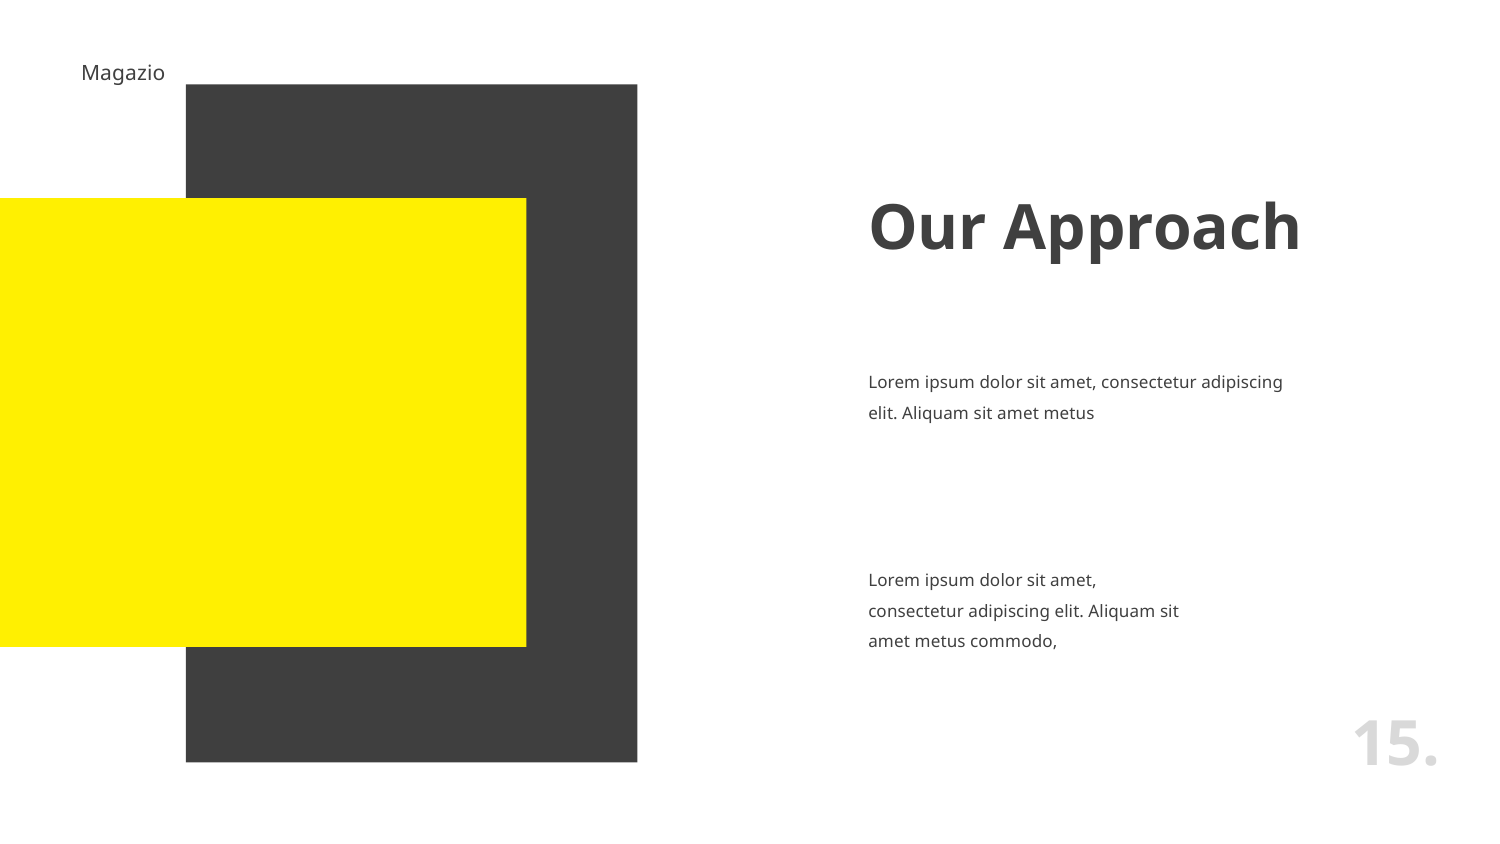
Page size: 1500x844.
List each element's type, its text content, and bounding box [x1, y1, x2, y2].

picture [0, 198, 527, 647]
text_box Our Approach [853, 179, 1365, 269]
text_box 15. [1336, 695, 1500, 786]
text_box Lorem ipsum dolor sit amet, consectetur adipiscing elit. Aliquam sit amet metus [853, 353, 1311, 431]
text_box Magazio [66, 52, 257, 93]
text_box Lorem ipsum dolor sit amet, consectetur adipiscing elit. Aliquam sit amet metus commodo, [853, 551, 1200, 659]
